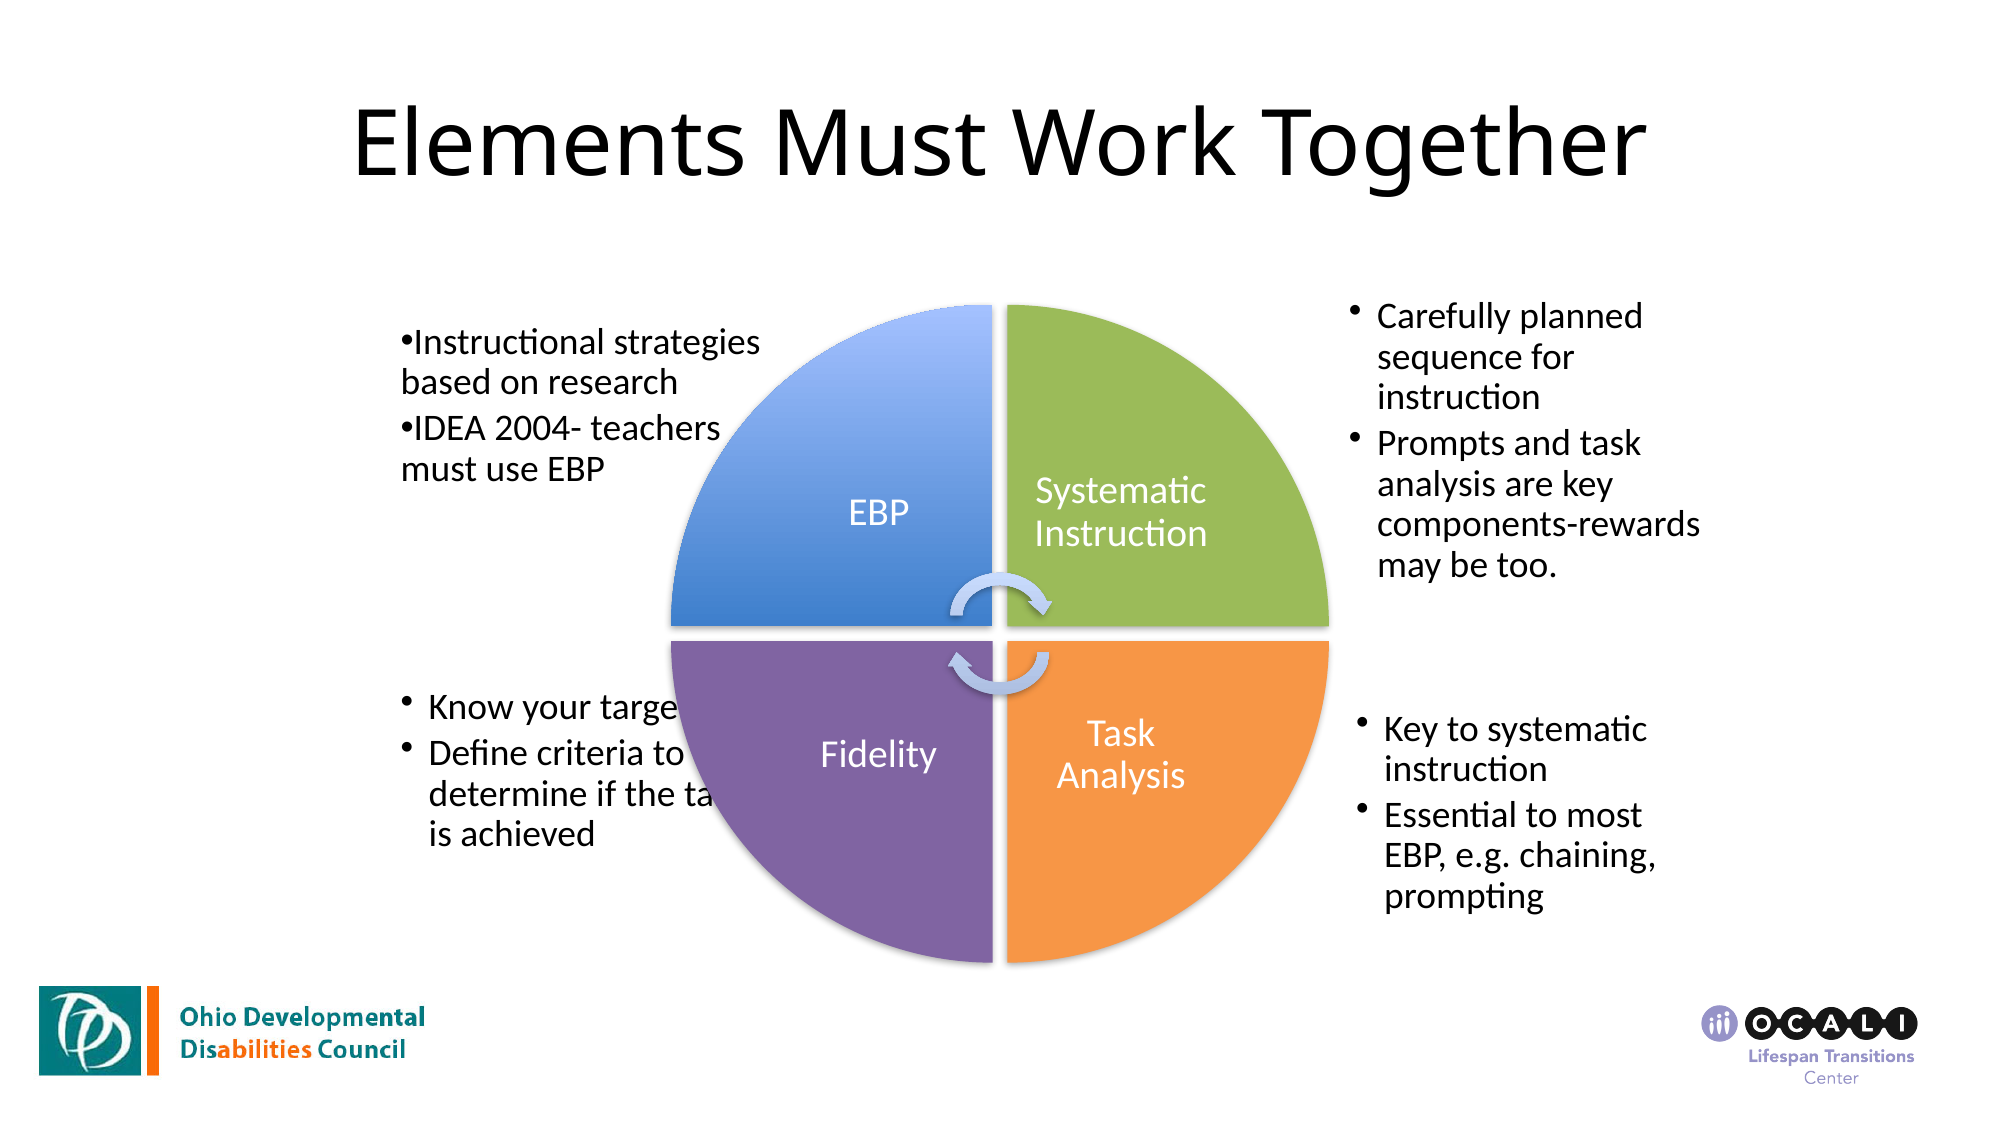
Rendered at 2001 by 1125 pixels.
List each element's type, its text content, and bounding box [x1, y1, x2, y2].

picture [1697, 1001, 1923, 1088]
title Elements Must Work Together [99, 45, 1900, 233]
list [99, 262, 1901, 1006]
picture [26, 986, 471, 1085]
